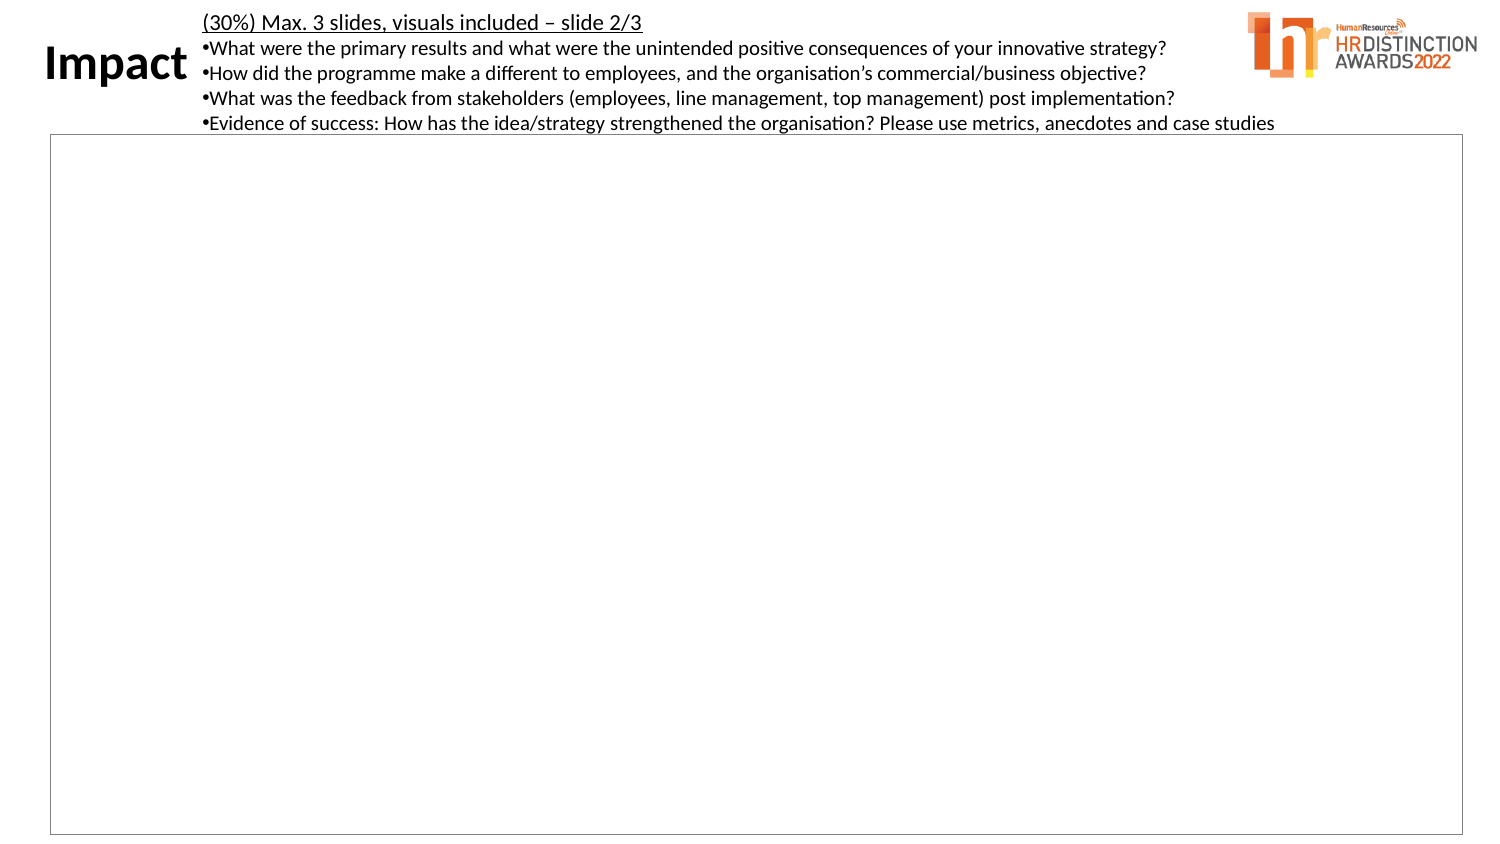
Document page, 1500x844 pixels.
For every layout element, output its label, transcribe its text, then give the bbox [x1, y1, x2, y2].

picture [1325, 0, 1500, 96]
text_box (30%) Max. 3 slides, visuals included – slide 2/3 What were the primary results and what were the unintended positive consequences of your innovative strategy? How did the programme make a different to employees, and the organisation’s commercial/business objective? What was the feedback from stakeholders (employees, line management, top management) post implementation? Evidence of success: How has the idea/strategy strengthened the organisation? Please use metrics, anecdotes and case studies [187, 0, 1325, 134]
table_header [51, 135, 1462, 834]
text_box Impact [29, 15, 187, 103]
